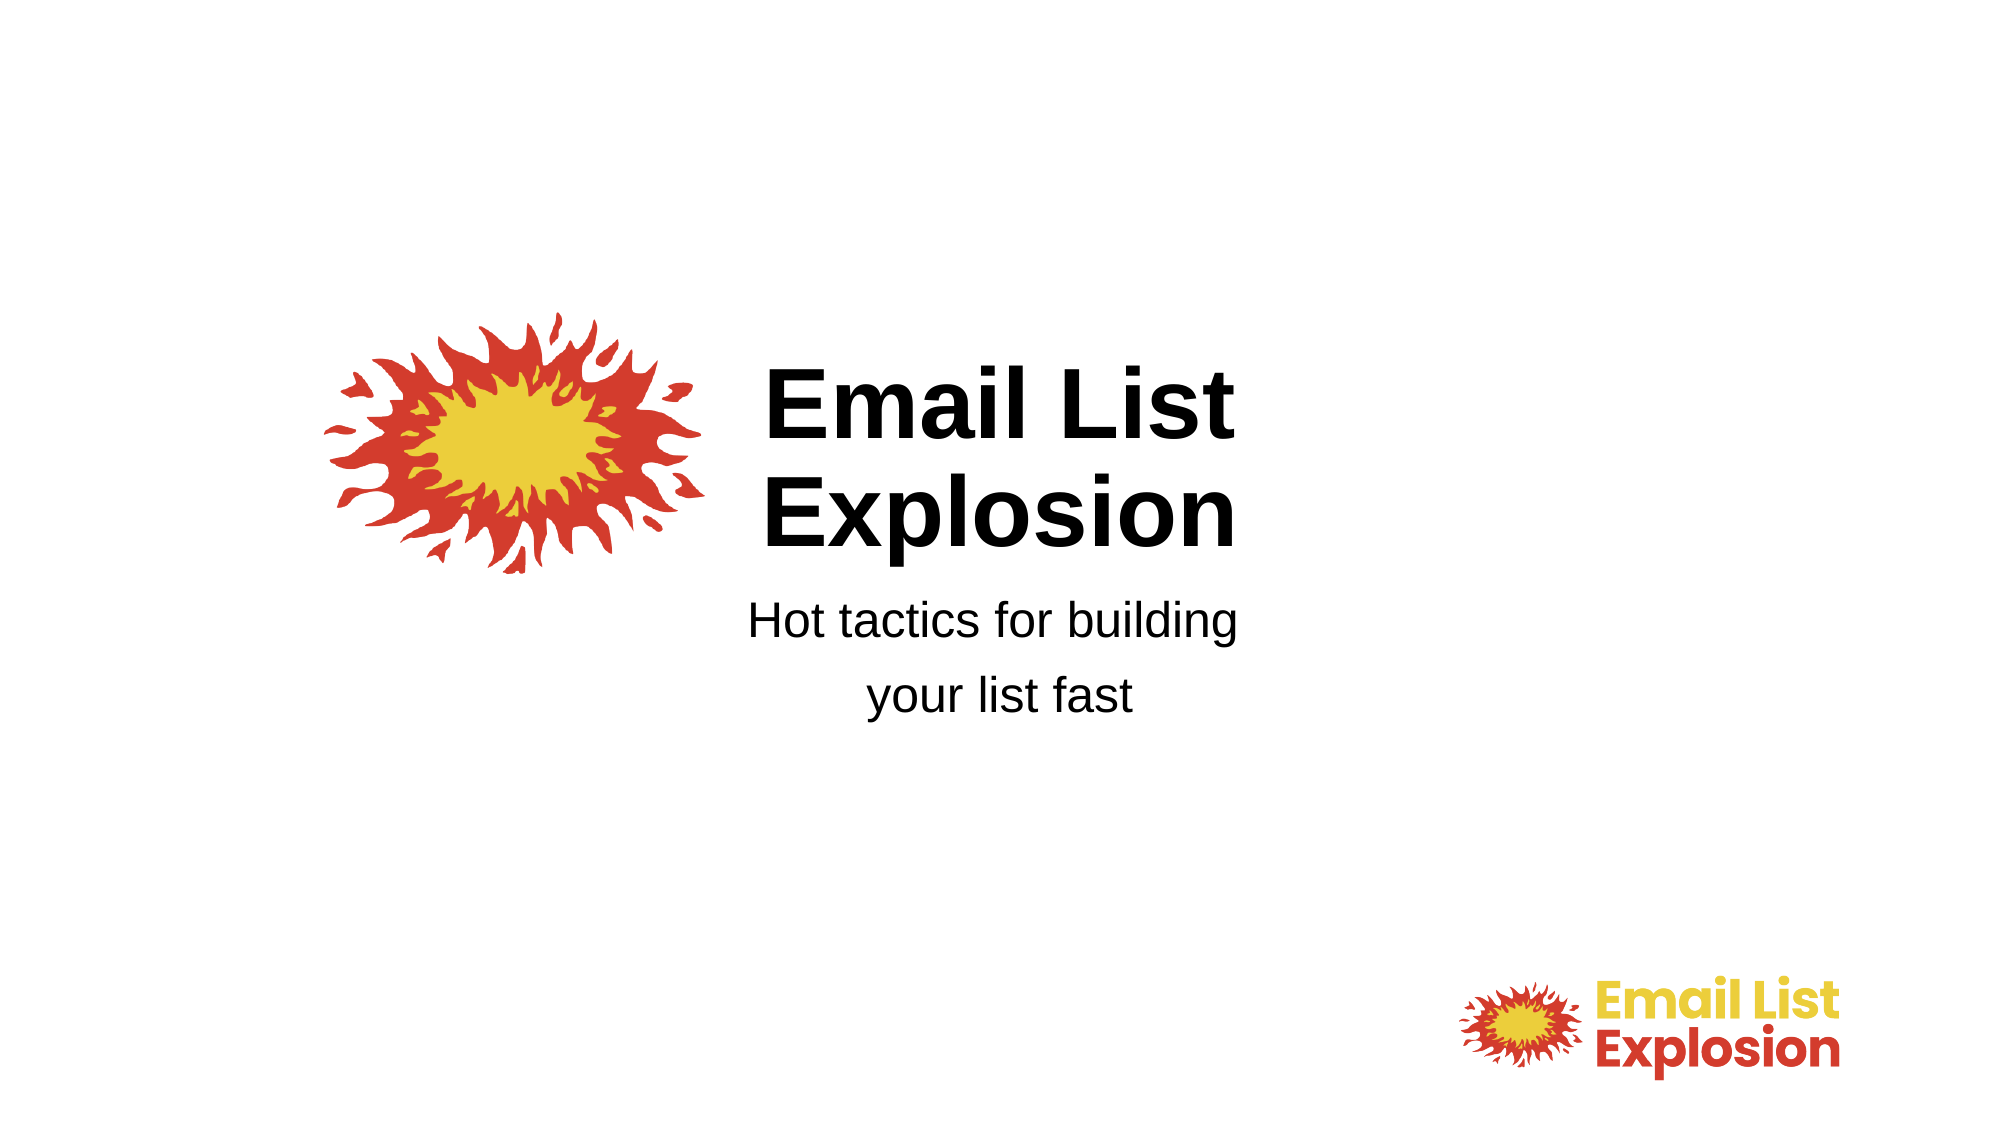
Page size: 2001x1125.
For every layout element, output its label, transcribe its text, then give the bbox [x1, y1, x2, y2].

picture [292, 222, 714, 684]
picture [1448, 952, 1849, 1103]
title Email List Explosion [564, 184, 1436, 576]
subtitle Hot tactics for building your list fast [576, 586, 1424, 859]
